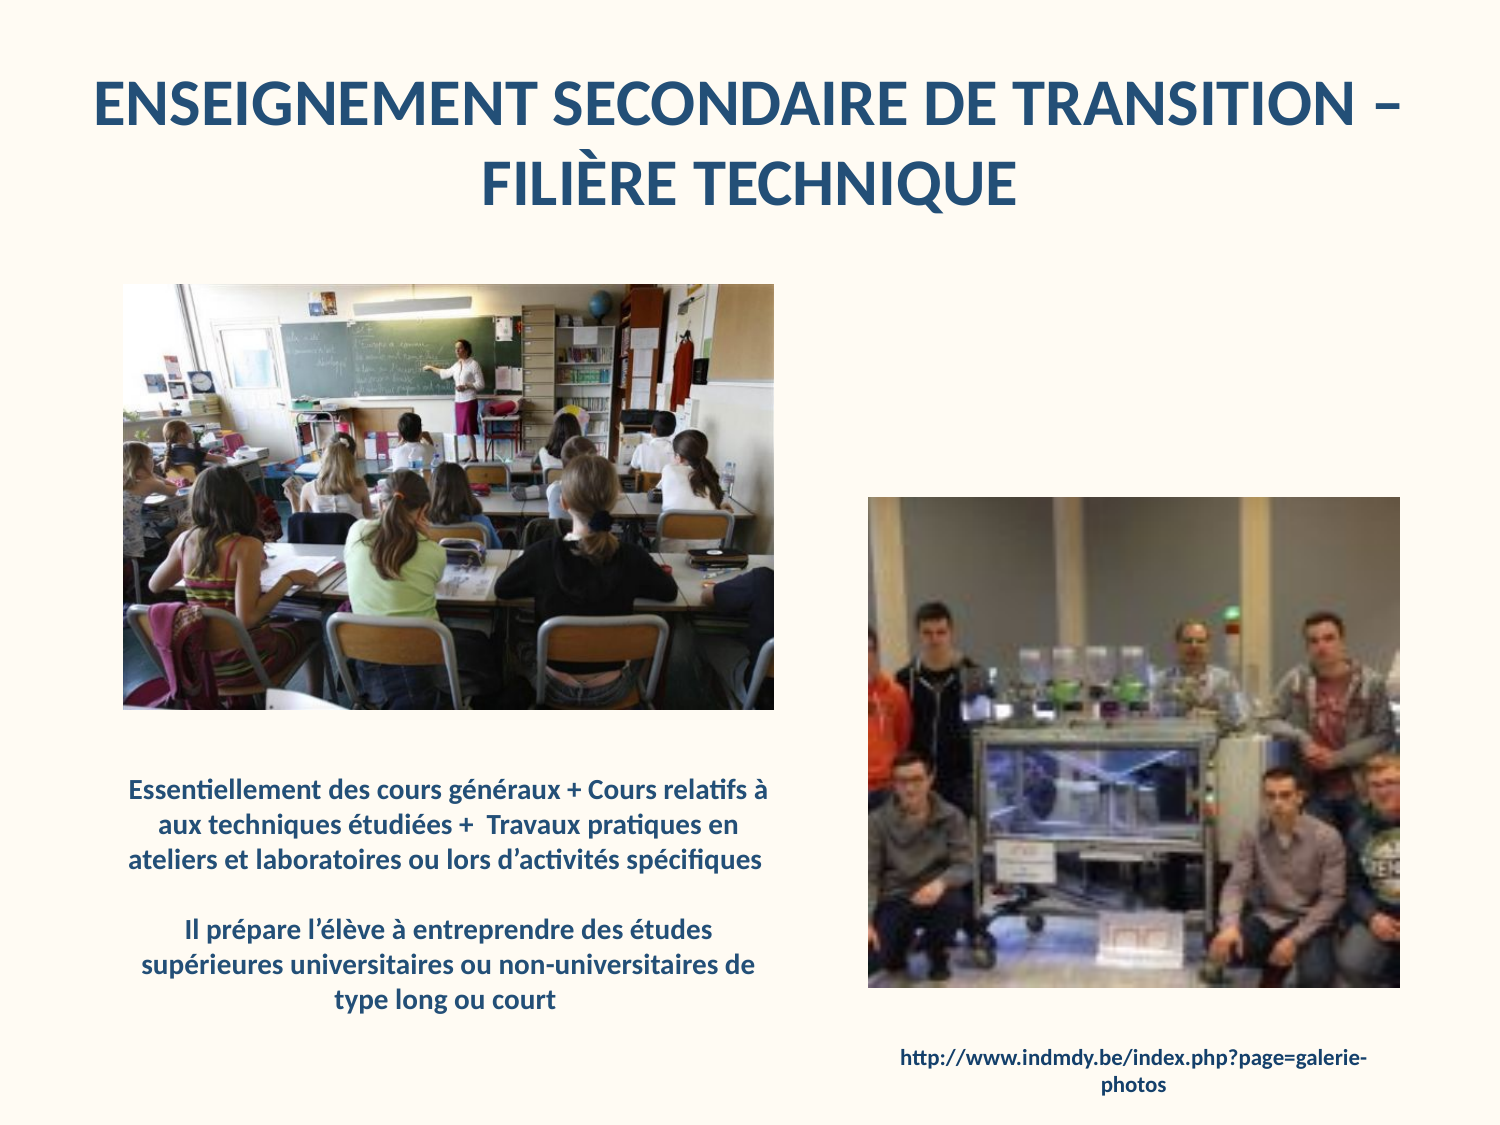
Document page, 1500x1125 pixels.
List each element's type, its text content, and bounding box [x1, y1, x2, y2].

title ENSEIGNEMENT SECONDAIRE DE TRANSITION – FILIÈRE TECHNIQUE [75, 45, 1425, 233]
text_box Essentiellement des cours généraux + Cours relatifs à aux techniques étudiées + Travaux pratiques en ateliers et laboratoires ou lors d’activités spécifiques Il prépare l’élève à entreprendre des études supérieures universitaires ou non-universitaires de type long ou court [112, 763, 786, 1058]
text_box http://www.indmdy.be/index.php?page=galerie-photos [868, 1034, 1400, 1105]
picture [867, 496, 1400, 988]
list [123, 284, 774, 710]
